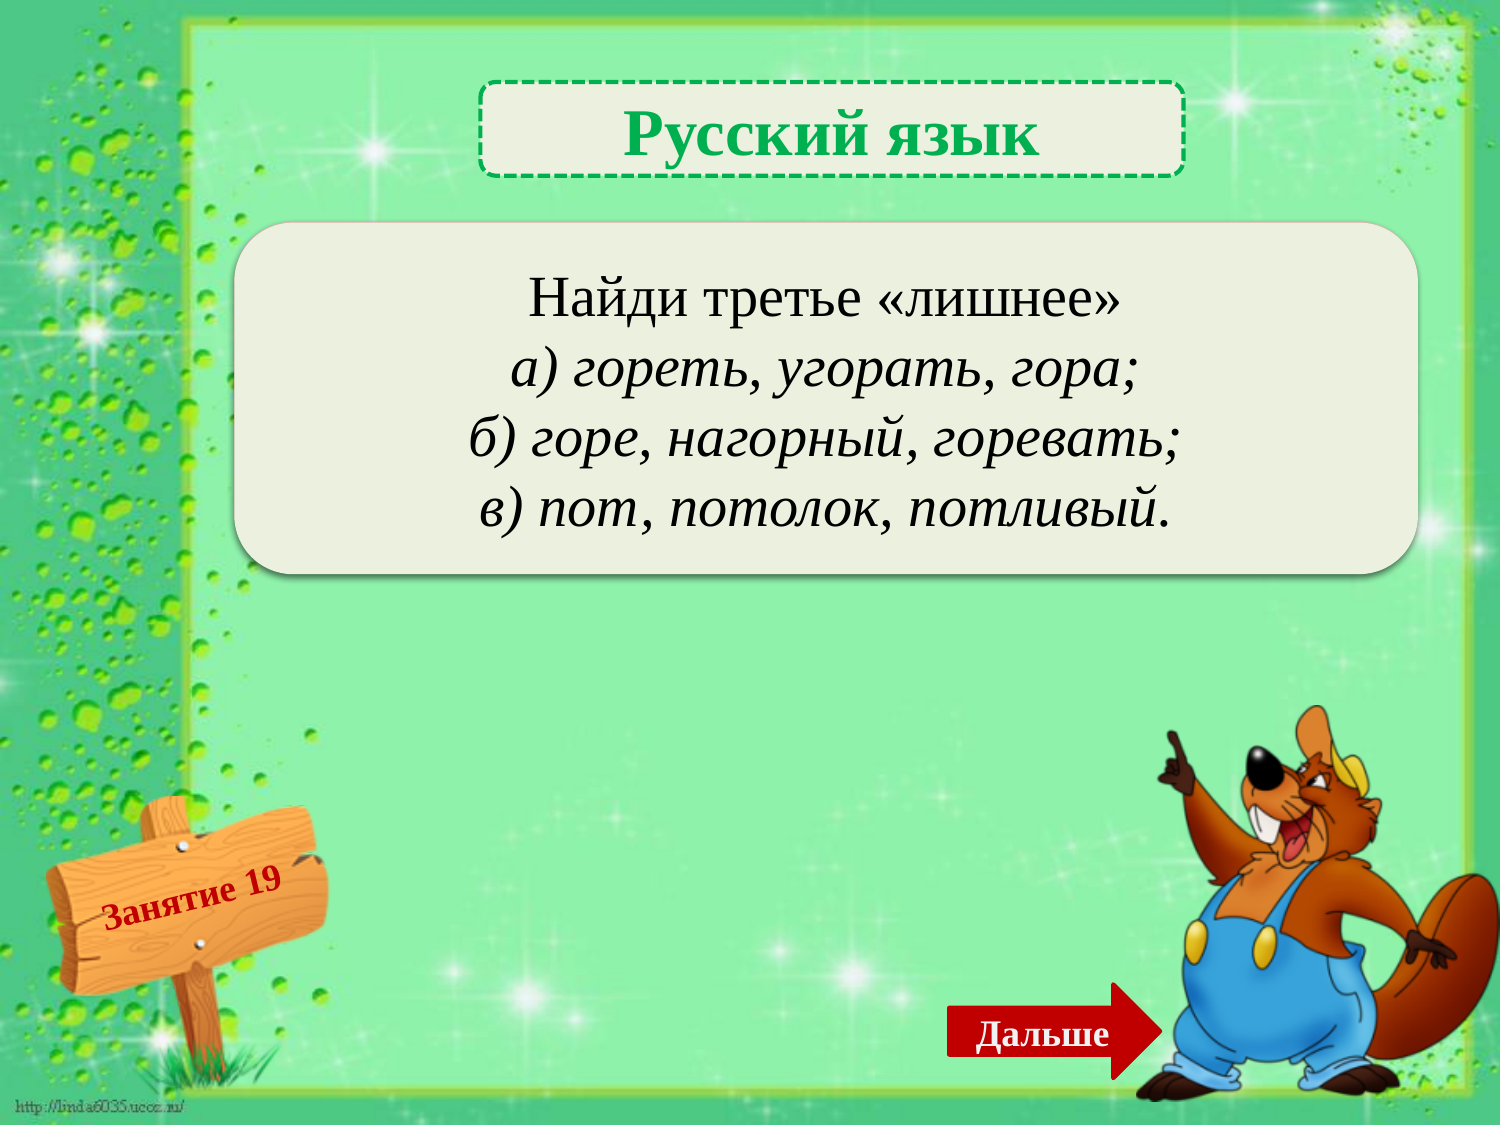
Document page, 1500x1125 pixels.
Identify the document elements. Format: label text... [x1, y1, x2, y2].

text_box Дальше [947, 982, 1163, 1081]
picture [0, 0, 1500, 1125]
text_box Русский язык [478, 79, 1186, 178]
text_box [232, 220, 1421, 577]
